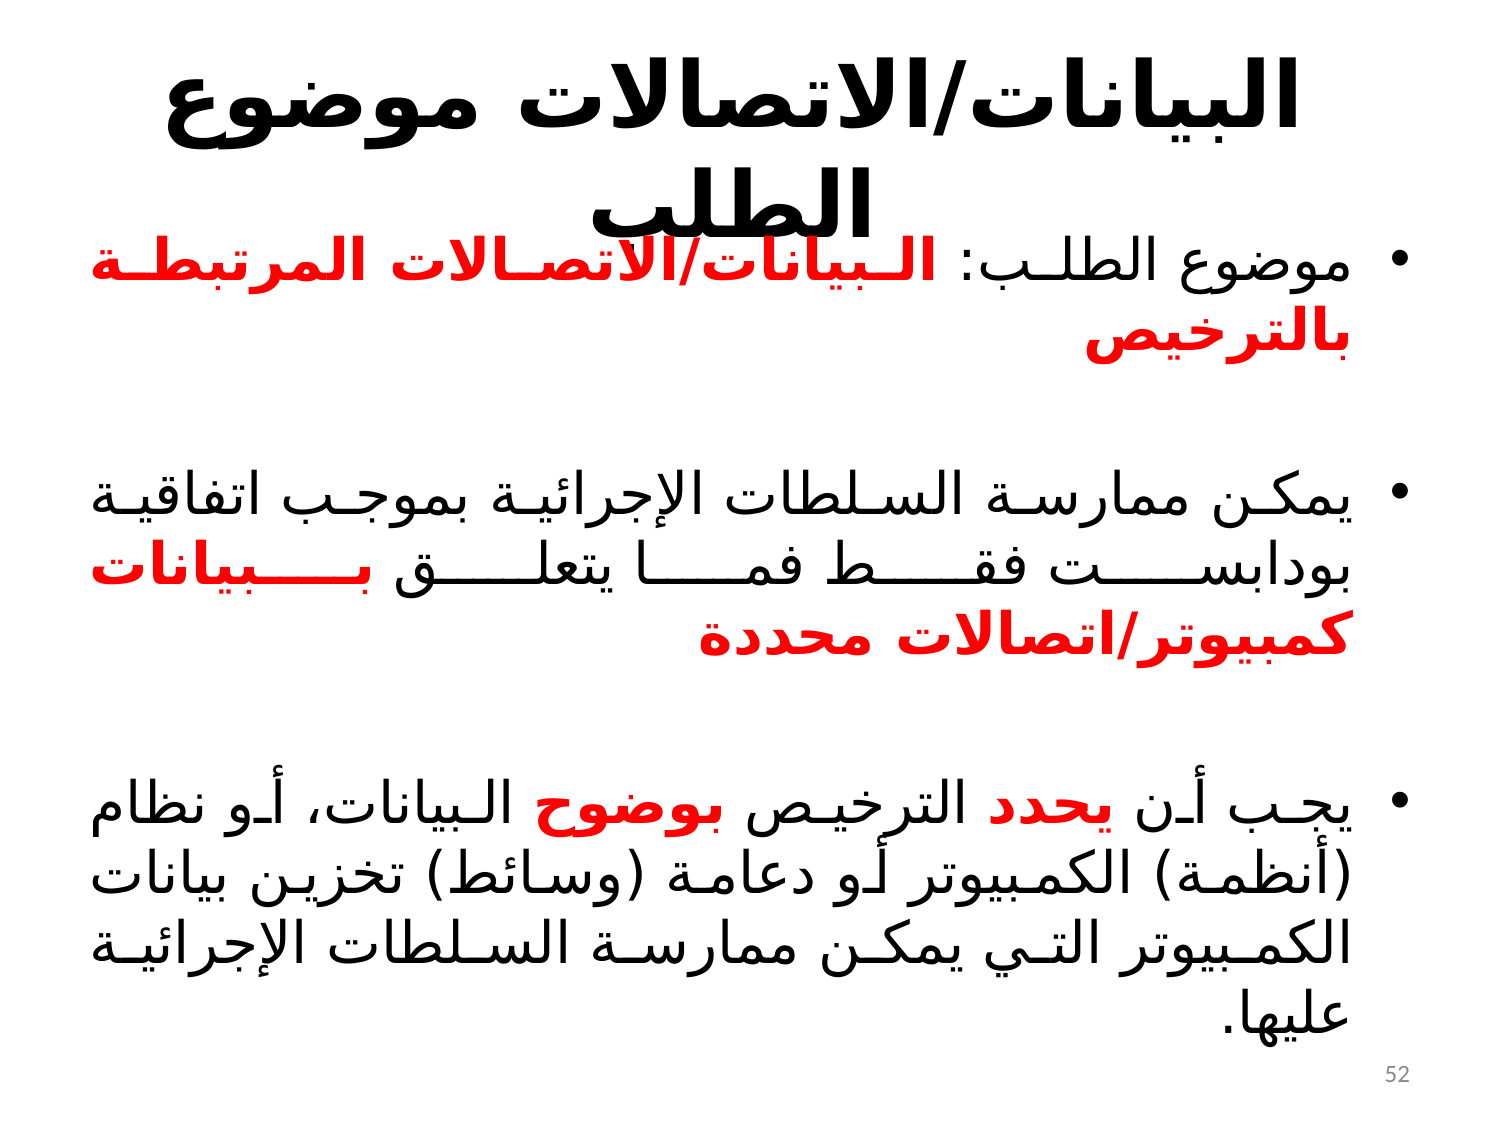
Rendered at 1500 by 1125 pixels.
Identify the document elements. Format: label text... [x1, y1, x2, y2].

title البيانات/الاتصالات موضوع الطلب [57, 52, 1408, 240]
text_box موضوع الطلب: البيانات/الاتصالات المرتبطة بالترخيص يمكن ممارسة السلطات الإجرائية بموجب اتفاقية بودابست فقط فما يتعلق ببيانات كمبيوتر/اتصالات محددة يجب أن يحدد الترخيص بوضوح البيانات، أو نظام (أنظمة) الكمبيوتر أو دعامة (وسائط) تخزين بيانات الكمبيوتر التي يمكن ممارسة السلطات الإجرائية عليها. [74, 215, 1425, 986]
slide_number 52 [1074, 1042, 1425, 1103]
